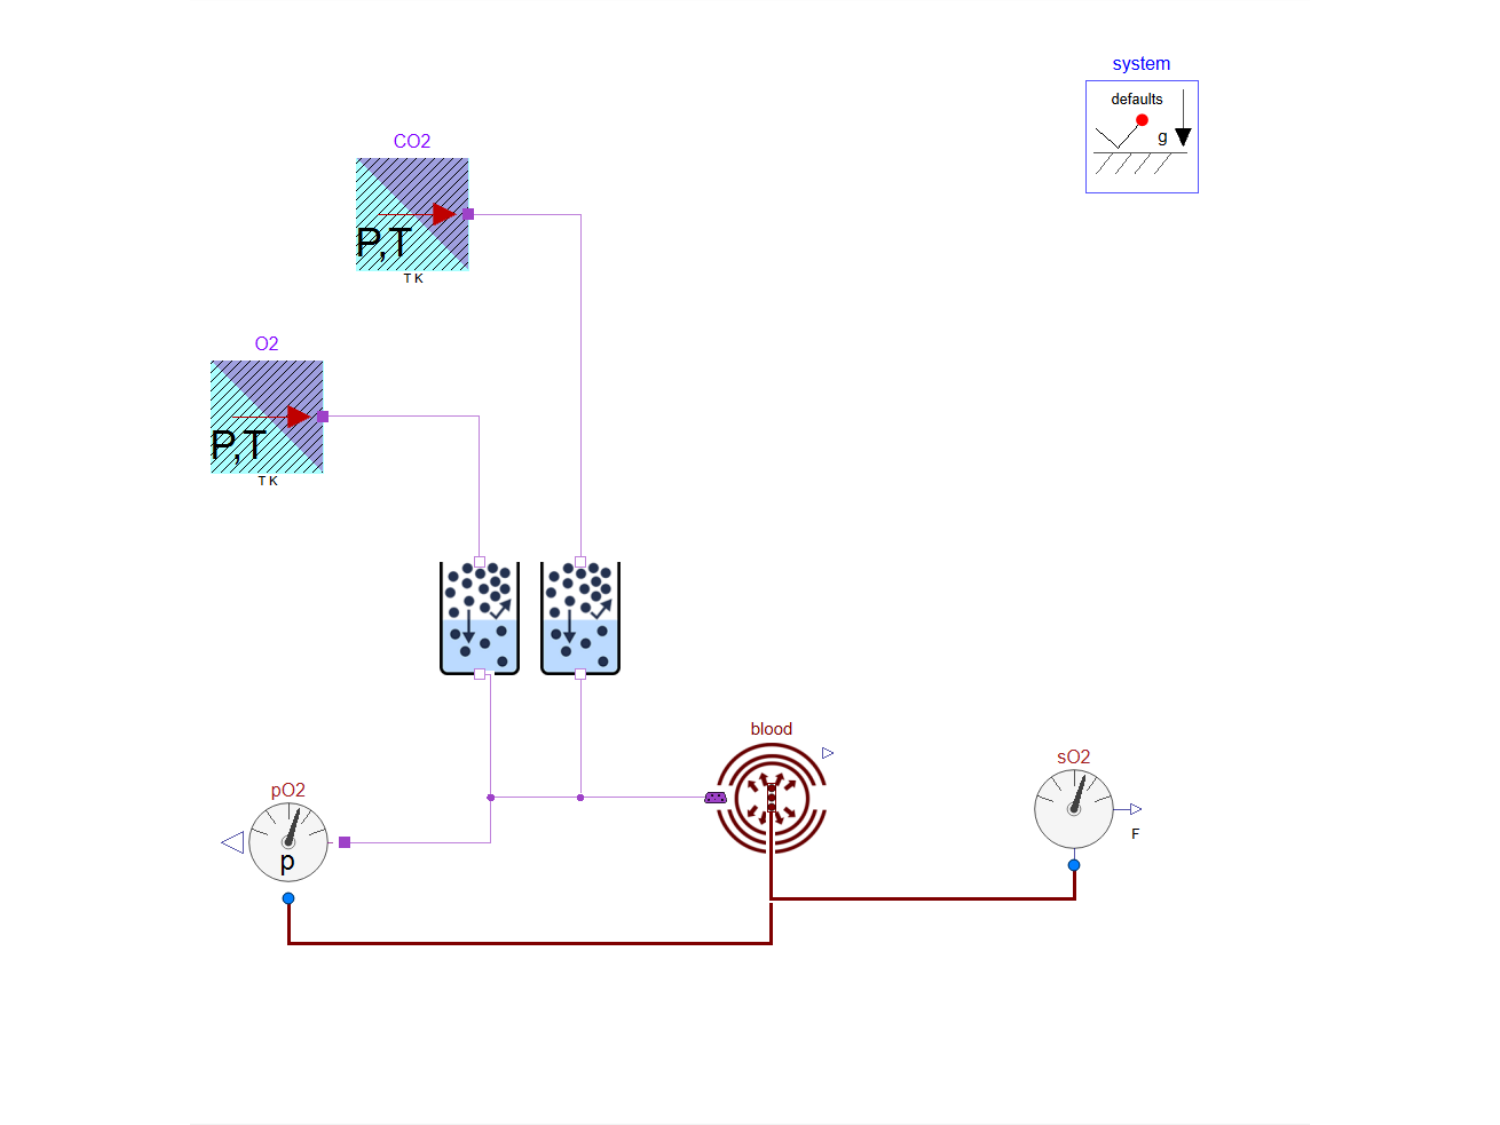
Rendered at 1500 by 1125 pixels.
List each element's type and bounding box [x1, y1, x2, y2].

picture [190, 0, 1310, 1125]
